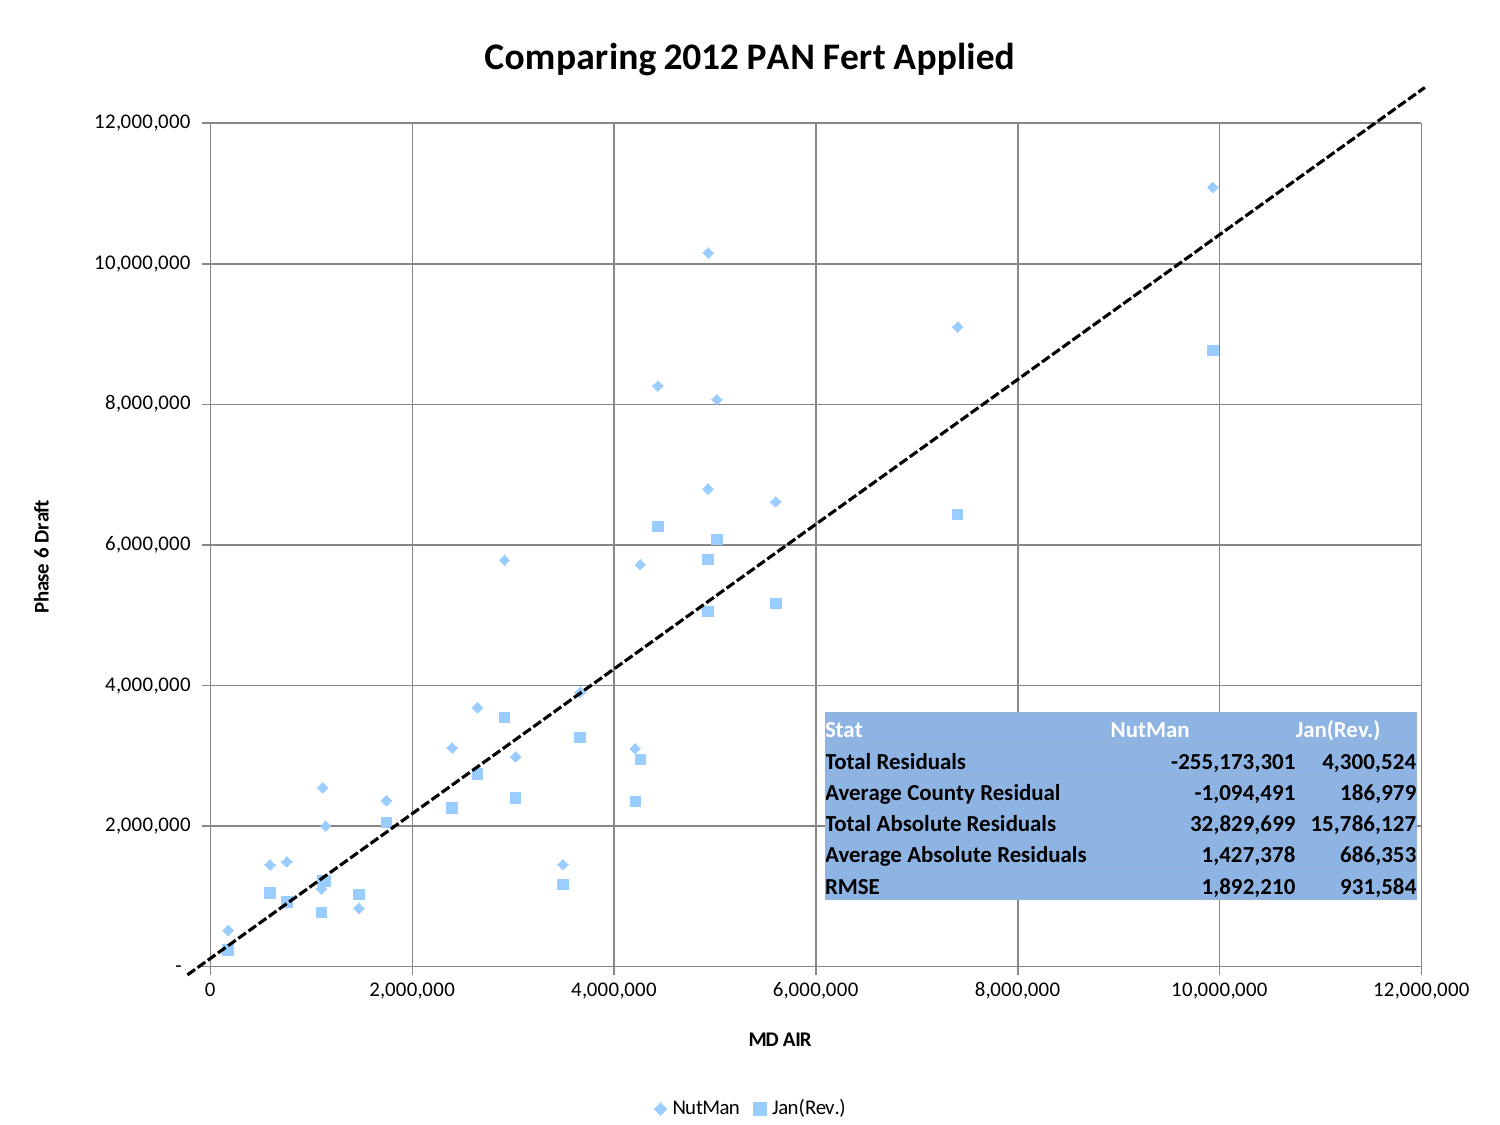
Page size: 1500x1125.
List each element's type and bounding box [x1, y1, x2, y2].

chart [0, 0, 1500, 1125]
